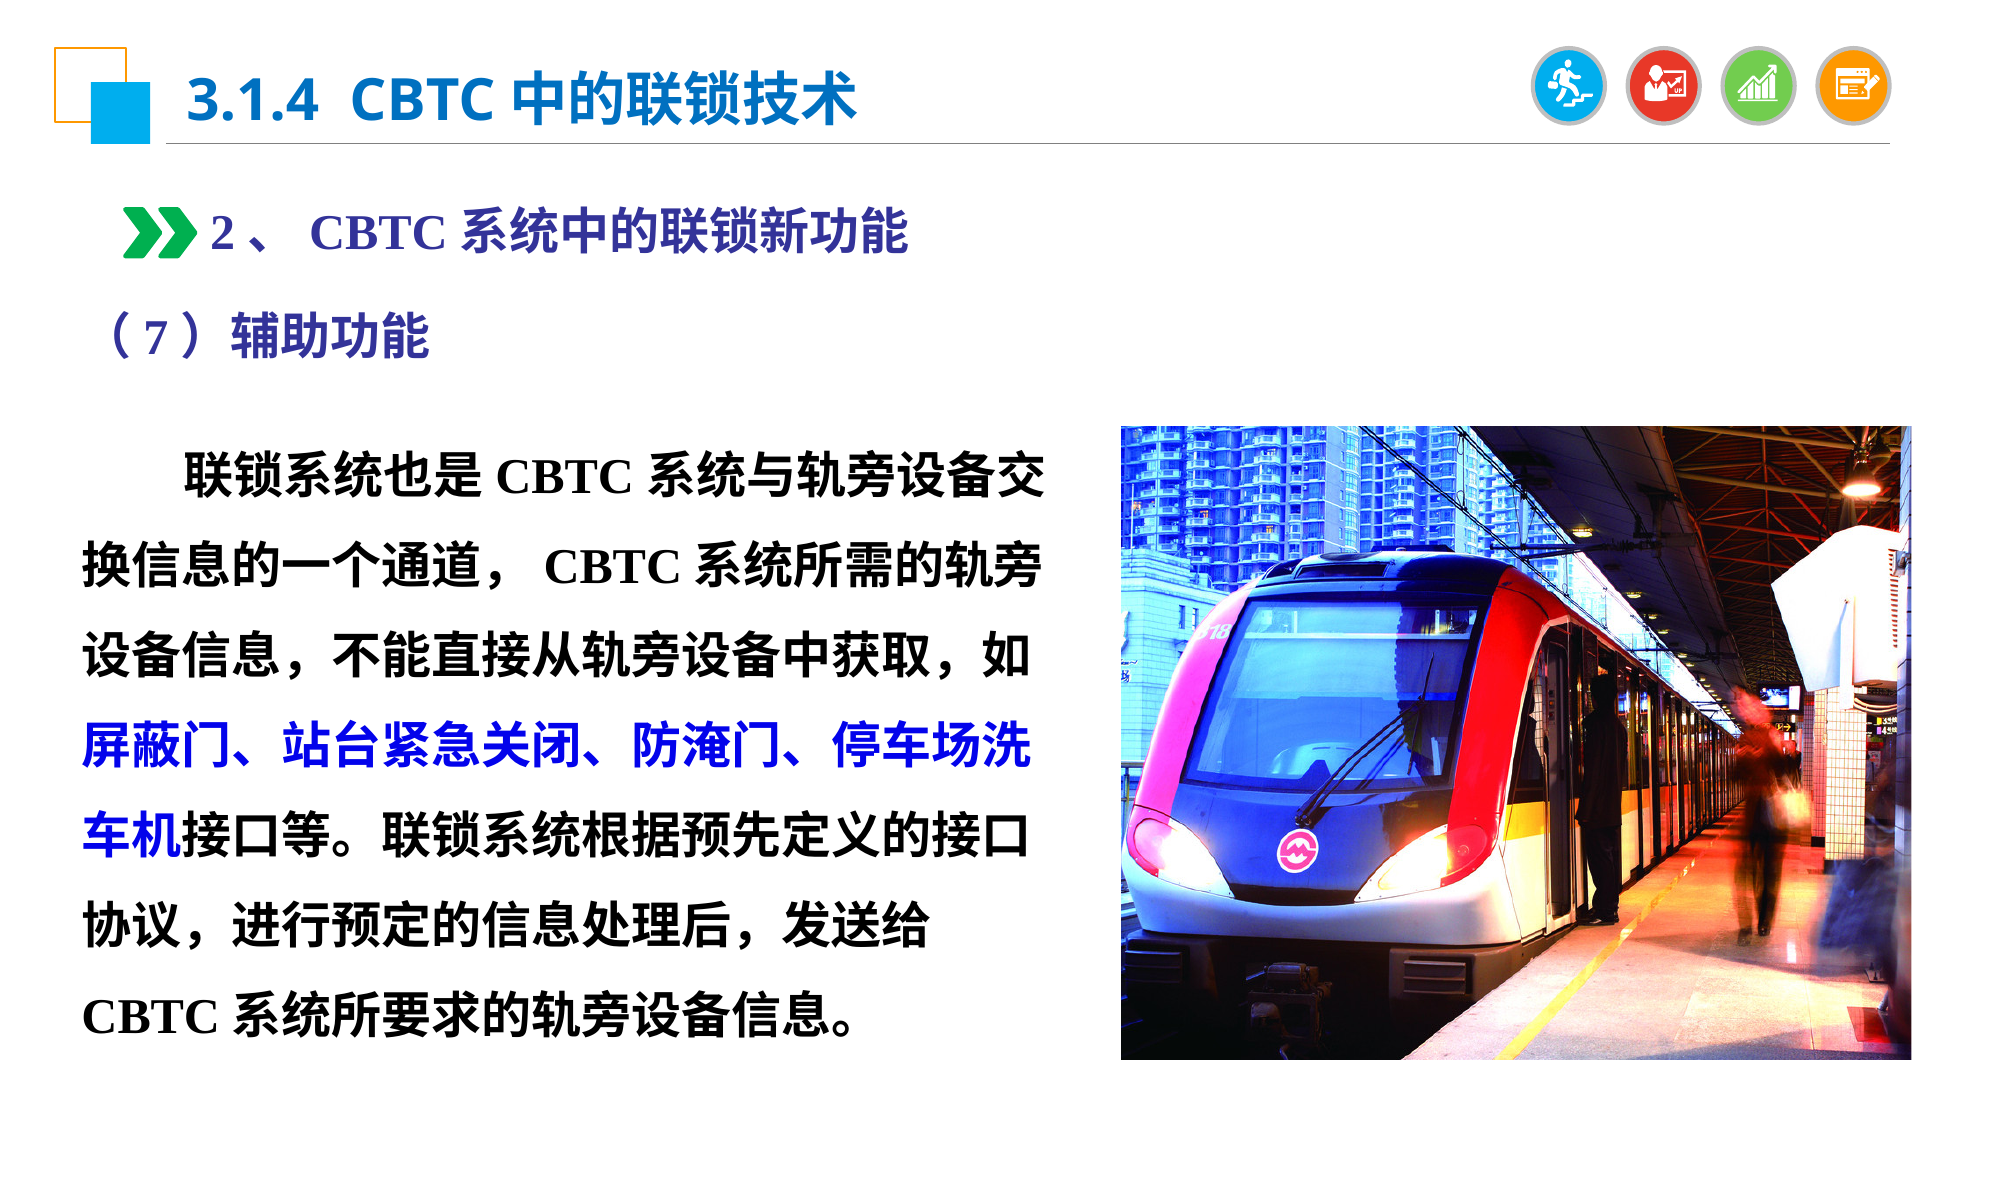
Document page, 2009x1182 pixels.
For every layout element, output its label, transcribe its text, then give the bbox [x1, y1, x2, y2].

text_box 3.1.4 CBTC中的联锁技术 [165, 51, 880, 142]
text_box 联锁系统也是CBTC系统与轨旁设备交换信息的一个通道，CBTC系统所需的轨旁设备信息，不能直接从轨旁设备中获取，如屏蔽门、站台紧急关闭、防淹门、停车场洗车机接口等。联锁系统根据预先定义的接口协议，进行预定的信息处理后，发送给CBTC系统所要求的轨旁设备信息。 [66, 406, 1086, 1052]
picture [1120, 426, 1912, 1060]
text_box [124, 191, 970, 269]
text_box （7）辅助功能 [66, 297, 1426, 373]
